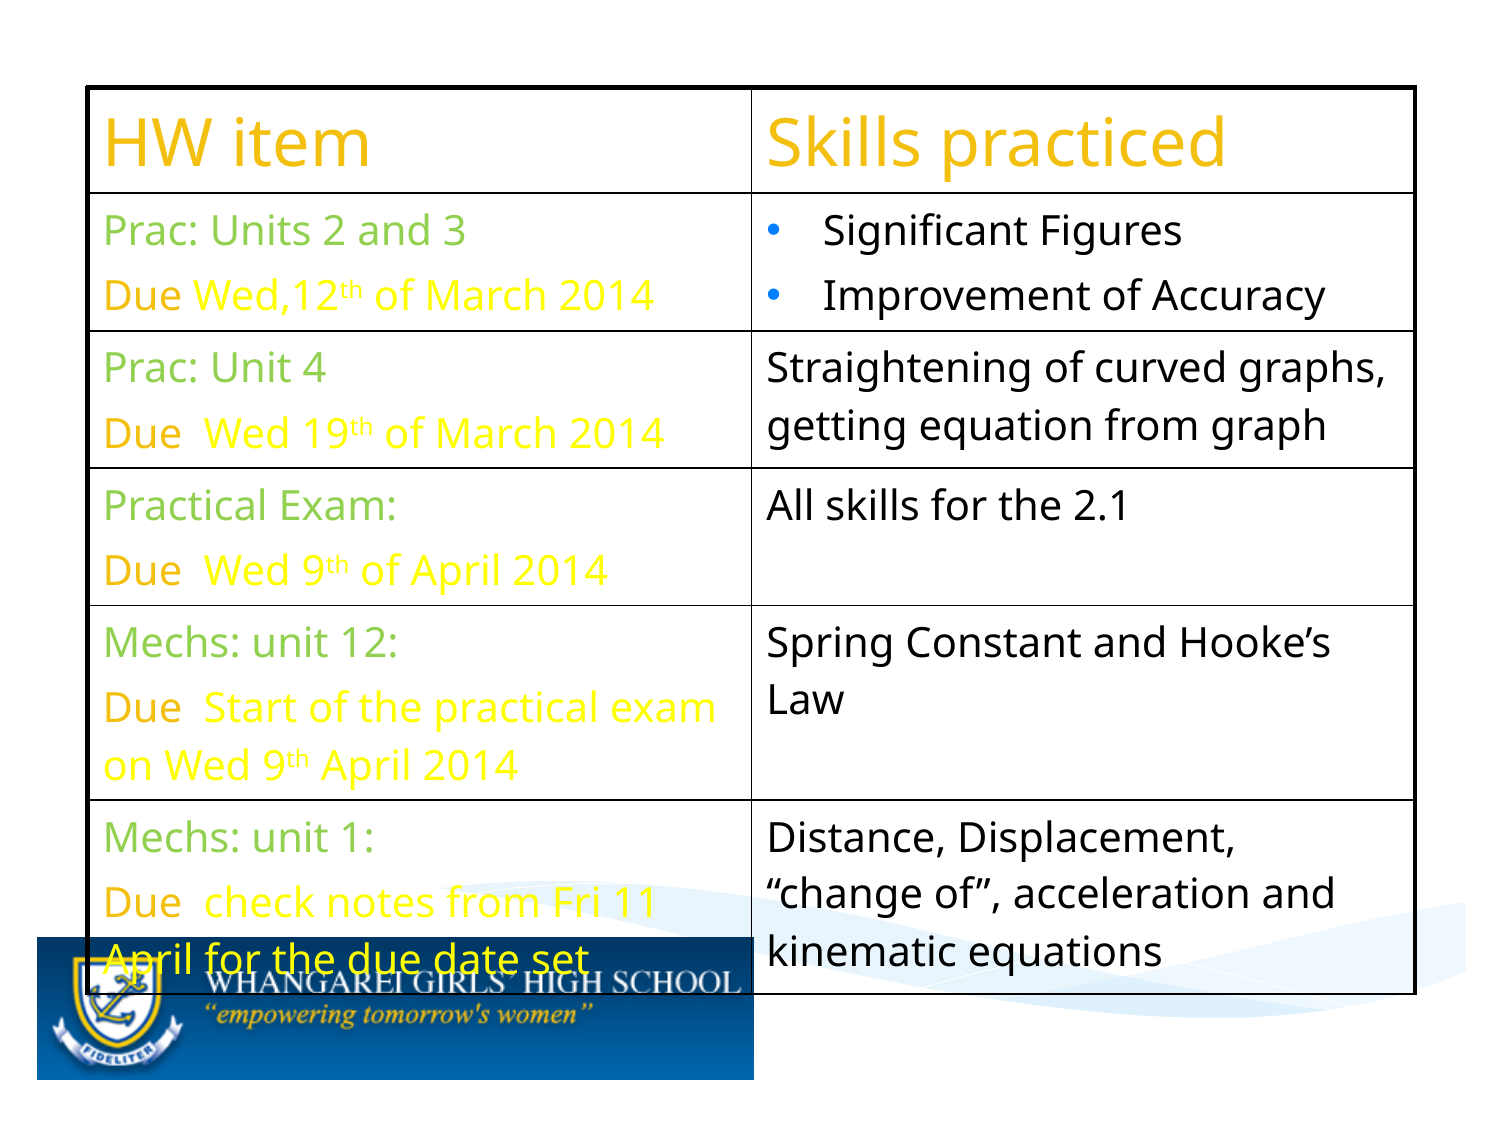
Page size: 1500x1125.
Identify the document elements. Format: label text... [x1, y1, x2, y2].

table_cell Mechs: unit 1: Due check notes from Fri 11 April for the due date set [90, 801, 751, 935]
table_cell Prac: Unit 4 Due Wed 19th of March 2014 [90, 332, 751, 467]
table_cell Mechs: unit 12: Due Start of the practical exam on Wed 9th April 2014 [90, 606, 751, 799]
table_cell Prac: Units 2 and 3 Due Wed,12th of March 2014 [90, 194, 751, 330]
table_cell Straightening of curved graphs, getting equation from graph [752, 332, 1413, 467]
table_cell Significant Figures Improvement of Accuracy [752, 194, 1413, 330]
picture [37, 937, 754, 1080]
table_header Skills practiced [752, 90, 1413, 192]
table_header HW item [90, 90, 751, 192]
table_cell All skills for the 2.1 [752, 469, 1413, 605]
table_cell Practical Exam: Due Wed 9th of April 2014 [90, 469, 751, 605]
table_cell Spring Constant and Hooke’s Law [752, 606, 1413, 799]
table_cell Distance, Displacement, “change of”, acceleration and kinematic equations [752, 801, 1413, 993]
